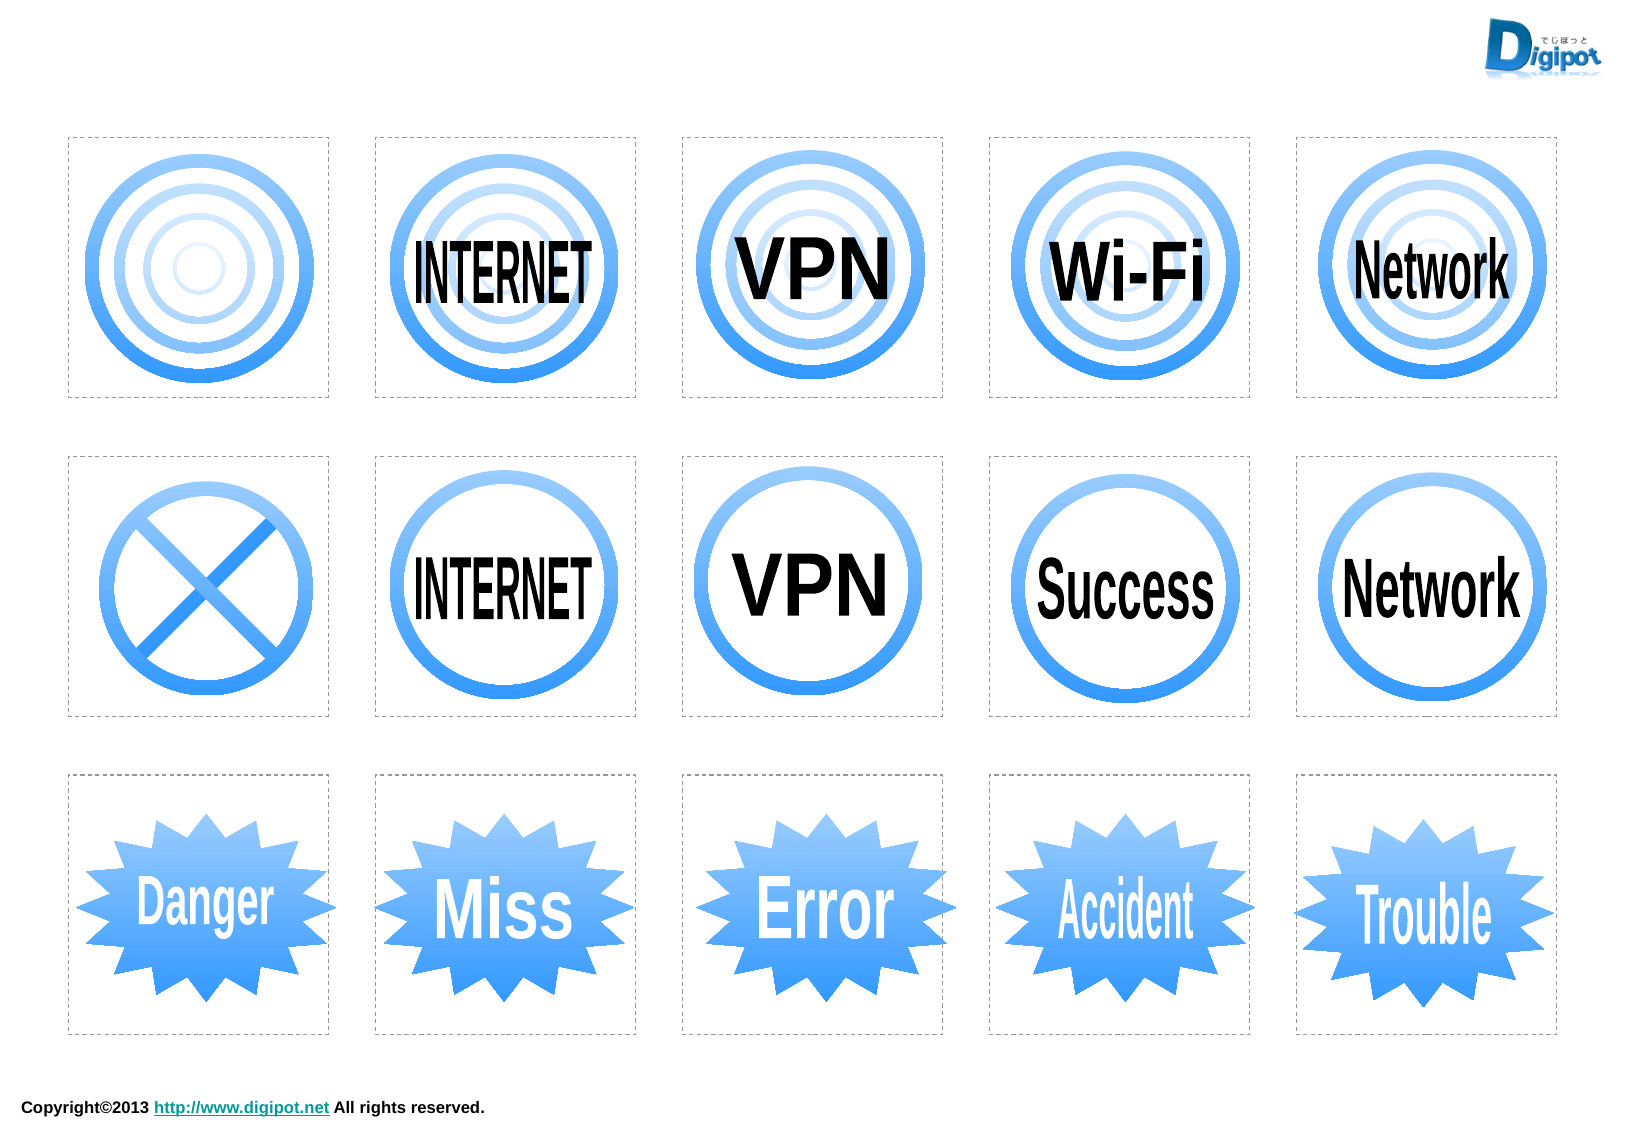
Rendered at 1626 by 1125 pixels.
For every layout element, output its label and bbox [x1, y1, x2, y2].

text_box [1293, 818, 1554, 1008]
picture [1485, 18, 1602, 82]
text_box [99, 481, 314, 696]
text_box [373, 813, 635, 1002]
text_box [1010, 151, 1241, 381]
text_box [696, 149, 926, 380]
text_box [84, 153, 314, 384]
text_box [696, 813, 957, 1002]
text_box [76, 813, 337, 1002]
text_box [693, 466, 923, 696]
text_box [1317, 472, 1548, 702]
text_box [1318, 149, 1548, 380]
text_box [995, 813, 1256, 1002]
text_box [389, 153, 619, 384]
text_box [1010, 473, 1241, 704]
text_box [389, 469, 619, 700]
